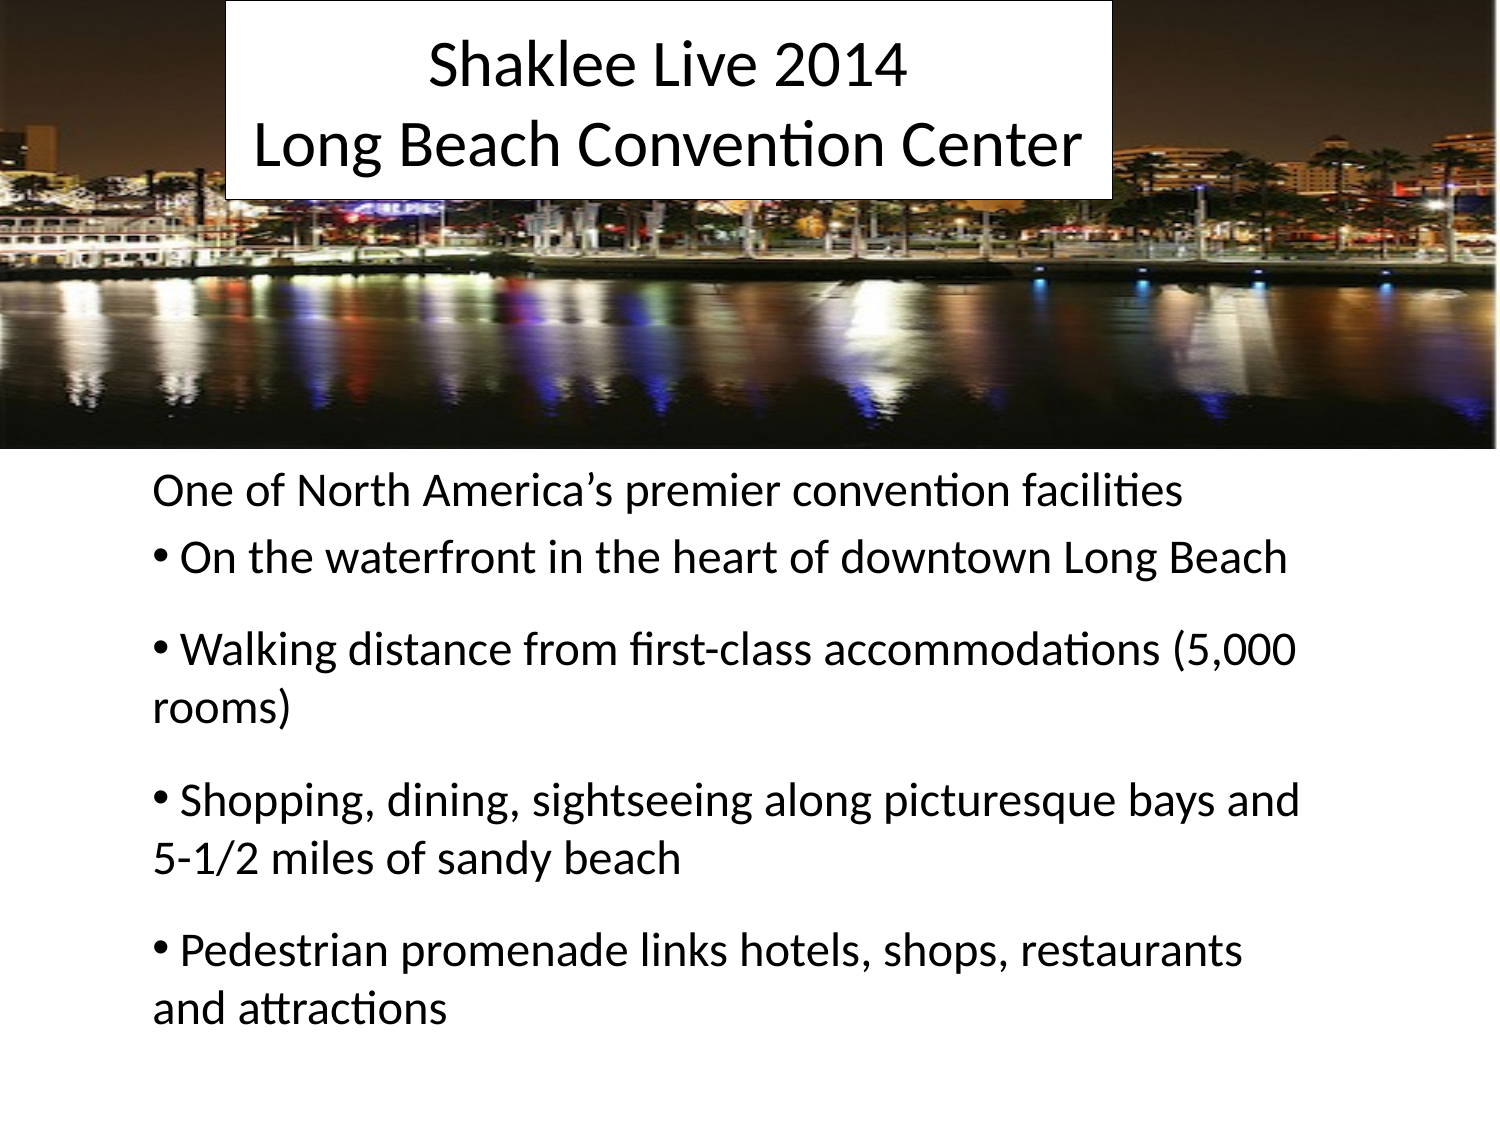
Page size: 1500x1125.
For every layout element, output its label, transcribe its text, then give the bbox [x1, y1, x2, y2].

picture [0, 0, 1500, 449]
list One of North America’s premier convention facilities On the waterfront in the heart of downtown Long Beach Walking distance from first-class accommodations (5,000 rooms) Shopping, dining, sightseeing along picturesque bays and 5-1/2 miles of sandy beach Pedestrian promenade links hotels, shops, restaurants and attractions [137, 458, 1338, 1088]
